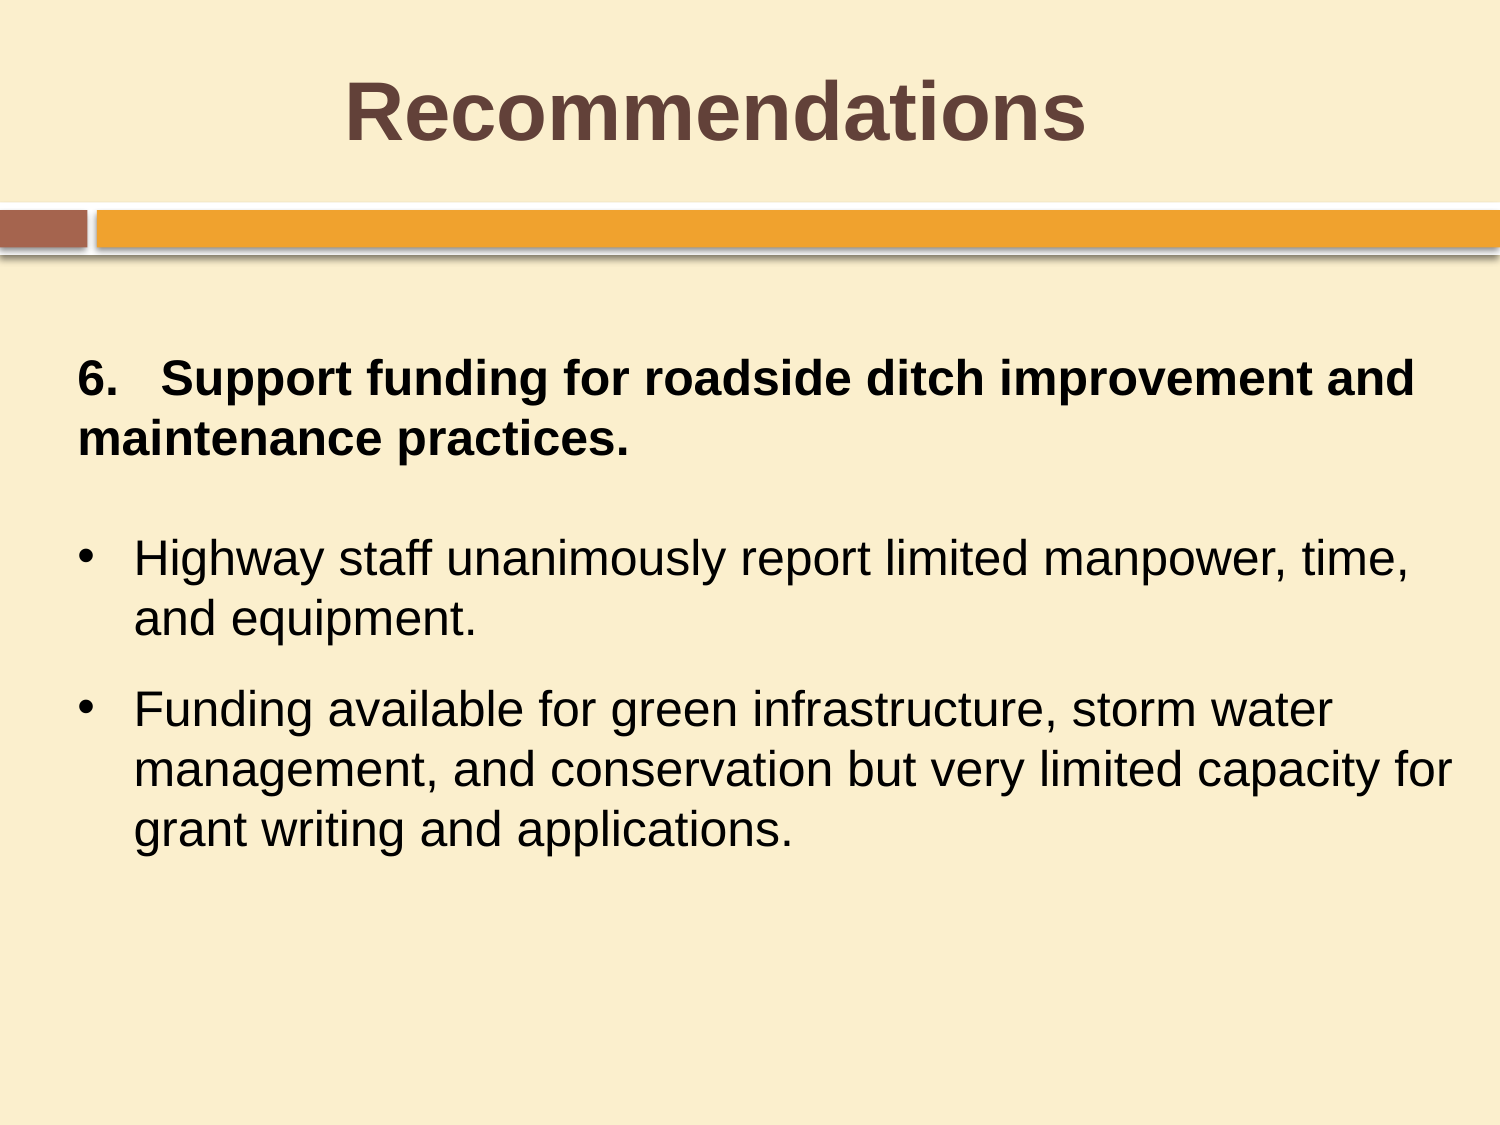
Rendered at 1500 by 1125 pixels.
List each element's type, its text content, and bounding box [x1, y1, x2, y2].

text_box Recommendations [329, 50, 1127, 165]
text_box 6. Support funding for roadside ditch improvement and maintenance practices. Highway staff unanimously report limited manpower, time, and equipment. Funding available for green infrastructure, storm water management, and conservation but very limited capacity for grant writing and applications. [62, 337, 1479, 864]
